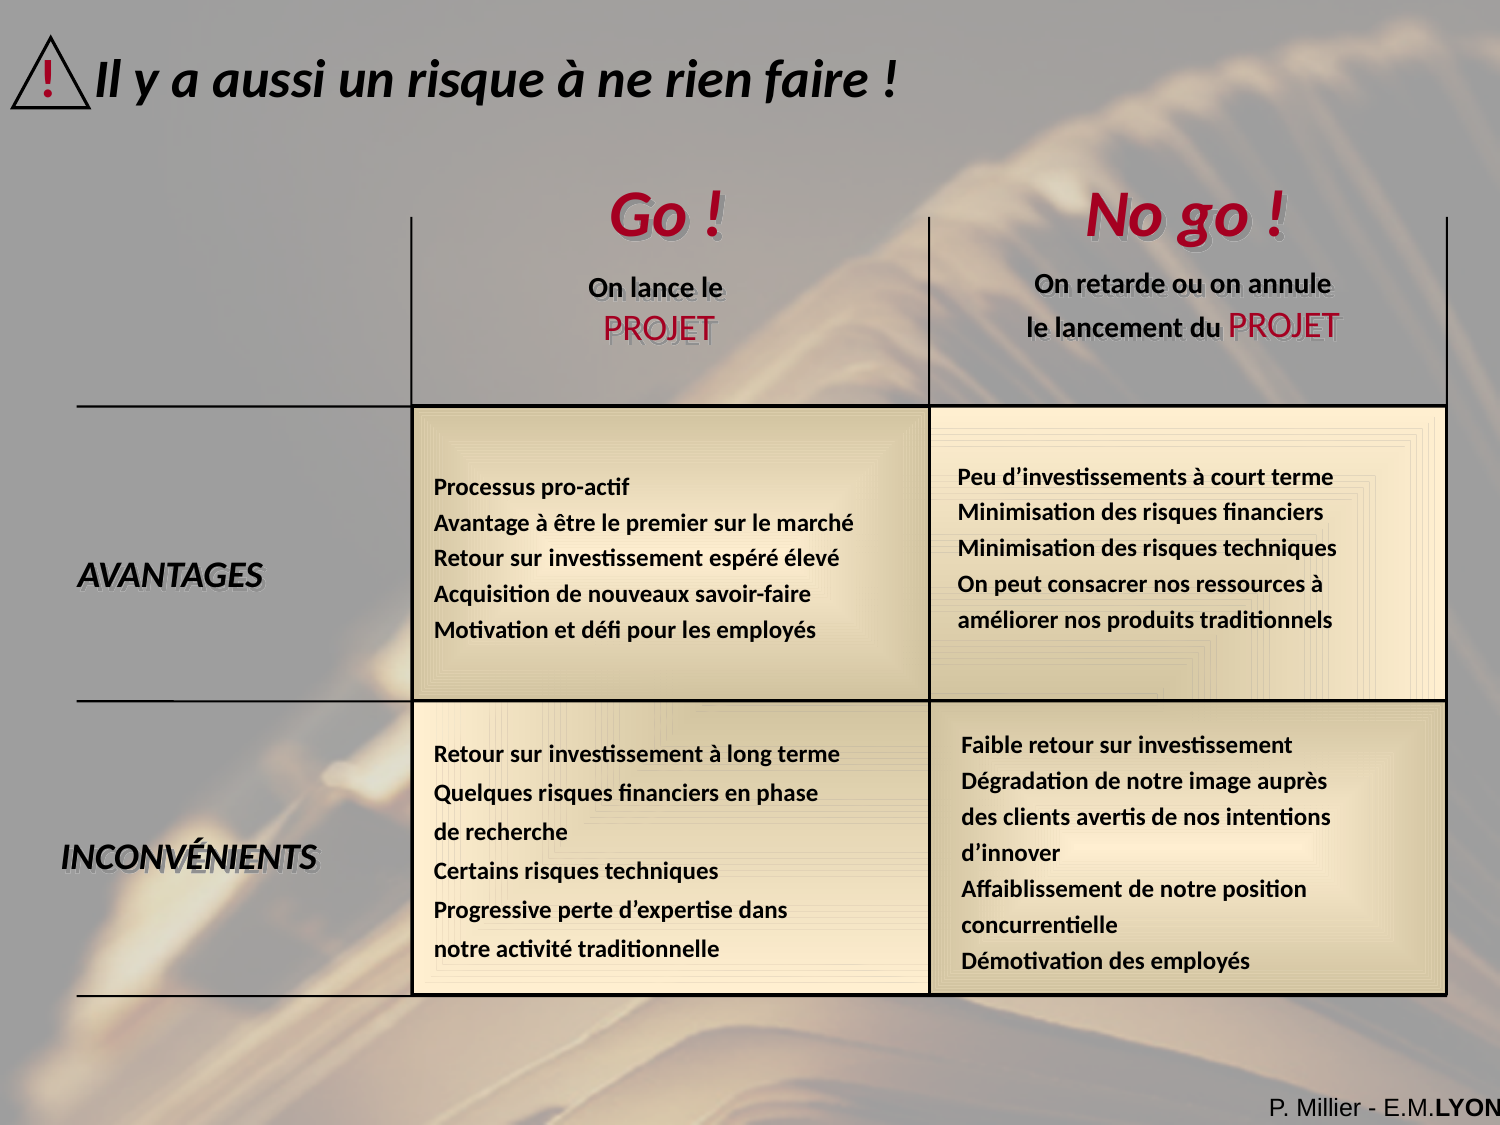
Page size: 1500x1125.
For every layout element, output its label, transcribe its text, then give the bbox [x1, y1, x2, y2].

picture [0, 0, 1500, 1125]
text_box Go ! [594, 162, 739, 215]
text_box ! Il y a aussi un risque à ne rien faire ! [12, 24, 1147, 138]
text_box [76, 406, 406, 997]
text_box AVANTAGES [62, 542, 71, 603]
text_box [411, 216, 1448, 996]
text_box INCONVÉNIENTS [45, 824, 71, 885]
text_box [12, 37, 89, 108]
text_box No go ! [1070, 162, 1302, 215]
